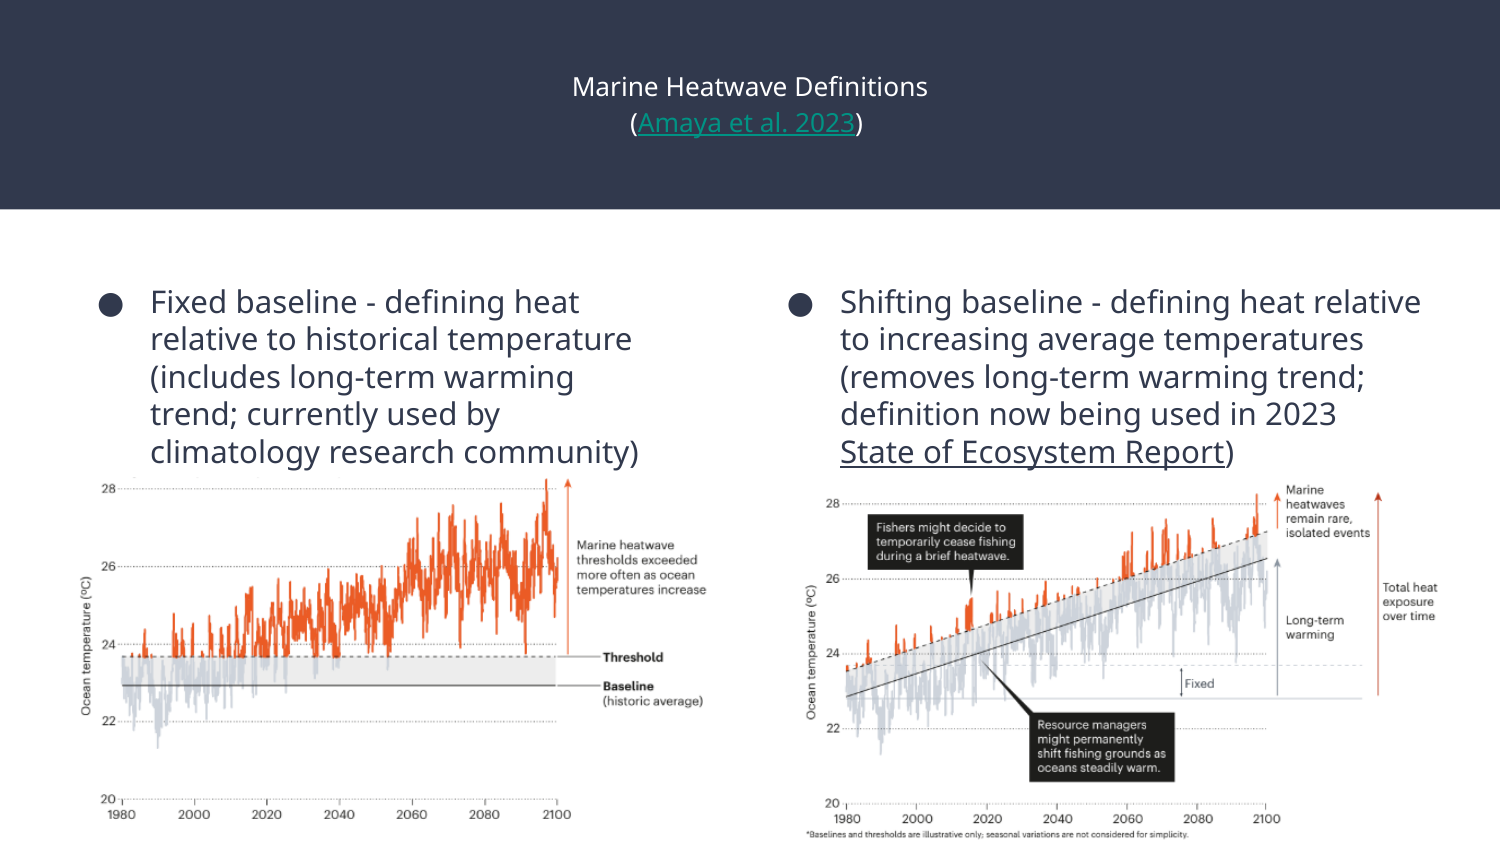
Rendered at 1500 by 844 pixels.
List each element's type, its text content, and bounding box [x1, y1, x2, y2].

text_box Shifting baseline - defining heat relative to increasing average temperatures (removes long-term warming trend; definition now being used in 2023 State of Ecosystem Report) [750, 267, 1441, 528]
text_box Fixed baseline - defining heat relative to historical temperature (includes long-term warming trend; currently used by climatology research community) [60, 267, 665, 522]
picture [798, 477, 1443, 844]
title Marine Heatwave Definitions (Amaya et al. 2023) [51, 53, 1449, 156]
picture [78, 477, 712, 828]
